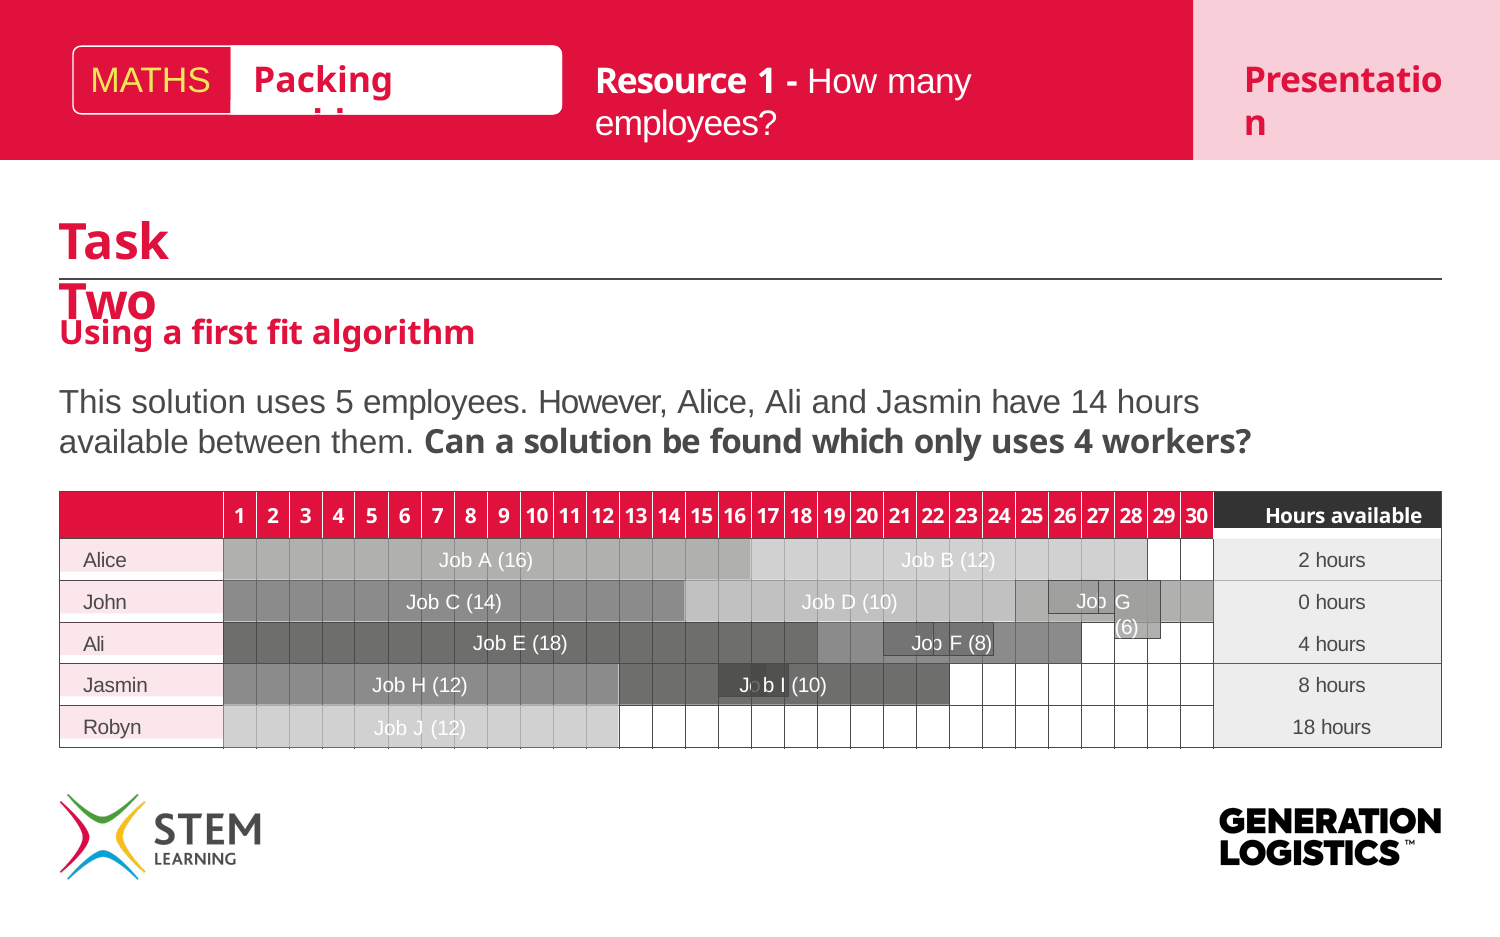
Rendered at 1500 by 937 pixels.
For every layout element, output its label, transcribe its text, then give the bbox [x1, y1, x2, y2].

picture [1219, 807, 1441, 866]
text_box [223, 579, 1016, 622]
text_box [58, 490, 1443, 750]
text_box Packing problems [231, 111, 561, 143]
text_box [72, 46, 562, 114]
title Resource 1 - How many employees? [592, 55, 1144, 215]
text_box Using a first fit algorithm This solution uses 5 employees. However, Alice, Ali and Jasmin have 14 hours available between them. Can a solution be found which only uses 4 workers? [56, 309, 1335, 461]
picture [59, 793, 261, 880]
text_box Task Two [56, 207, 272, 309]
text_box Presentation [1241, 55, 1450, 143]
